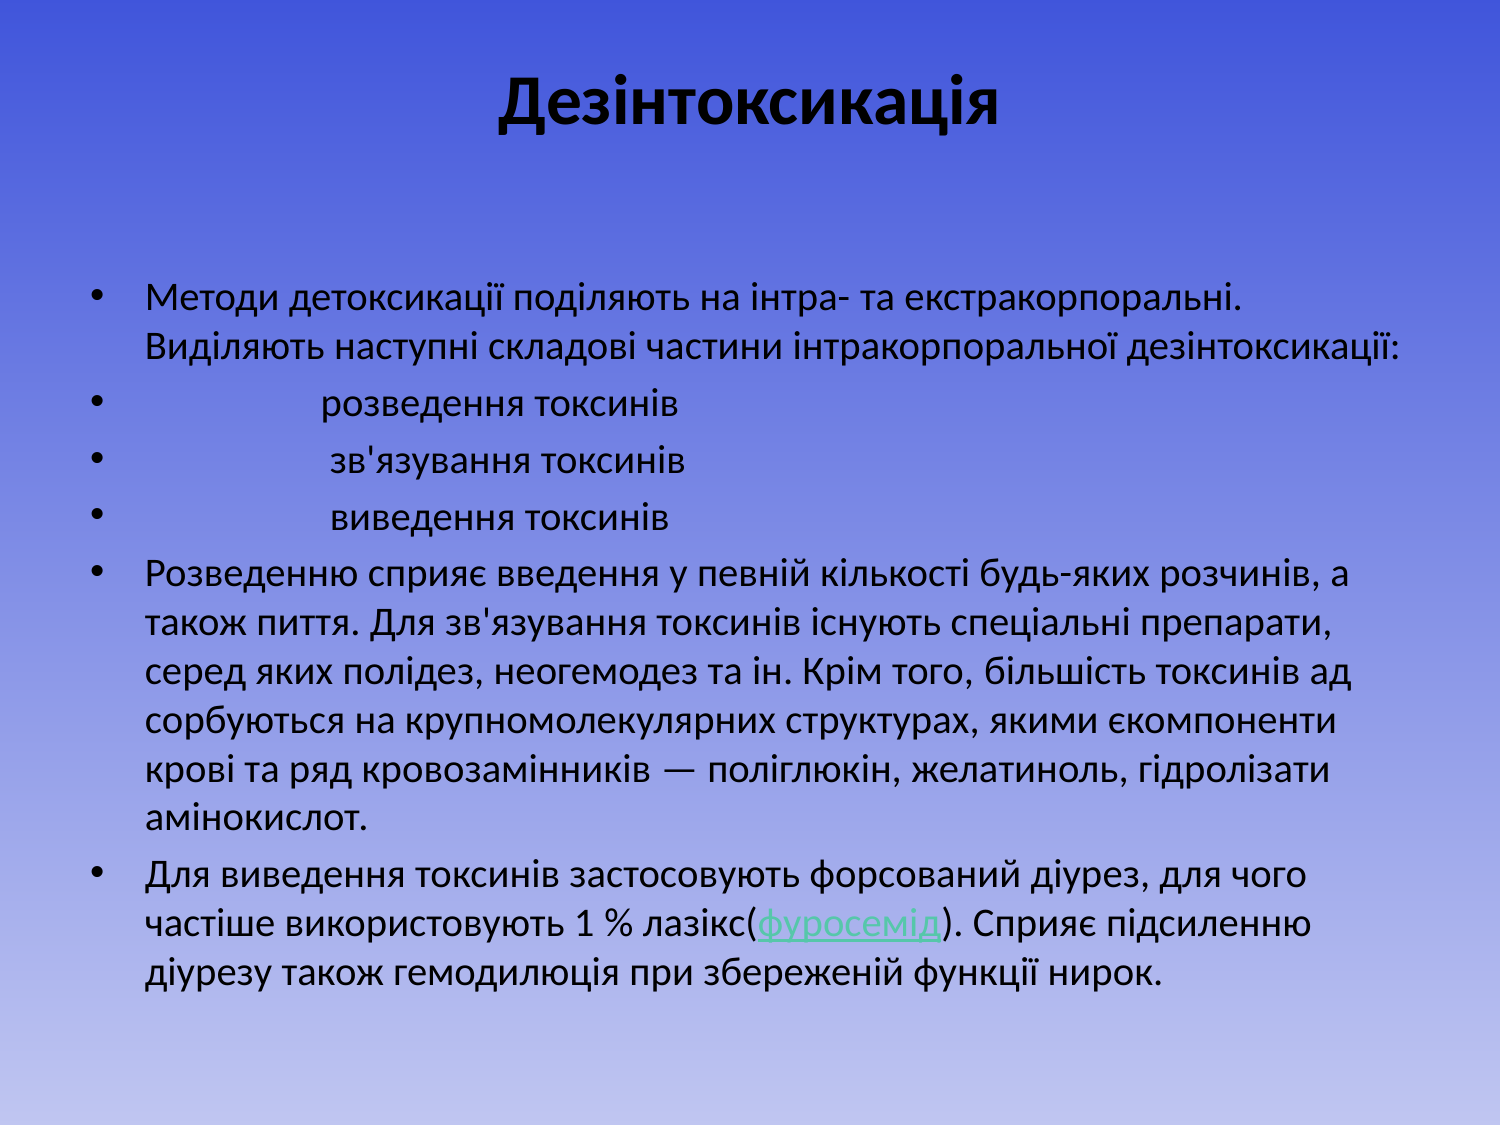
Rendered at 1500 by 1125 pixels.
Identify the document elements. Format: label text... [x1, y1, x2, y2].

title Дезінтоксикація [75, 45, 1425, 233]
list Методи детоксикації поділяють на інтра- та екстракорпоральні. Виділяють наступні складові частини інтракорпоральної дезінтоксикації: розведення токсинів зв'язування токсинів виведення токсинів Розведенню сприяє введення у певній кількості будь-яких розчинів, а також пиття. Для зв'язування токсинів існують спеціальні препарати, серед яких полідез, неогемодез та ін. Крім того, більшість токсинів ад­сорбуються на крупномолекулярних структурах, якими єкомпоненти крові та ряд кровозамінників — поліглюкін, желатиноль, гідролізати амінокислот. Для виведення токсинів застосовують форсований діурез, для чого частіше використовують 1 % лазікс(фуросемід). Сприяє підсиленню діурезу також гемодилюція при збереженій функції нирок. [75, 262, 1425, 1005]
